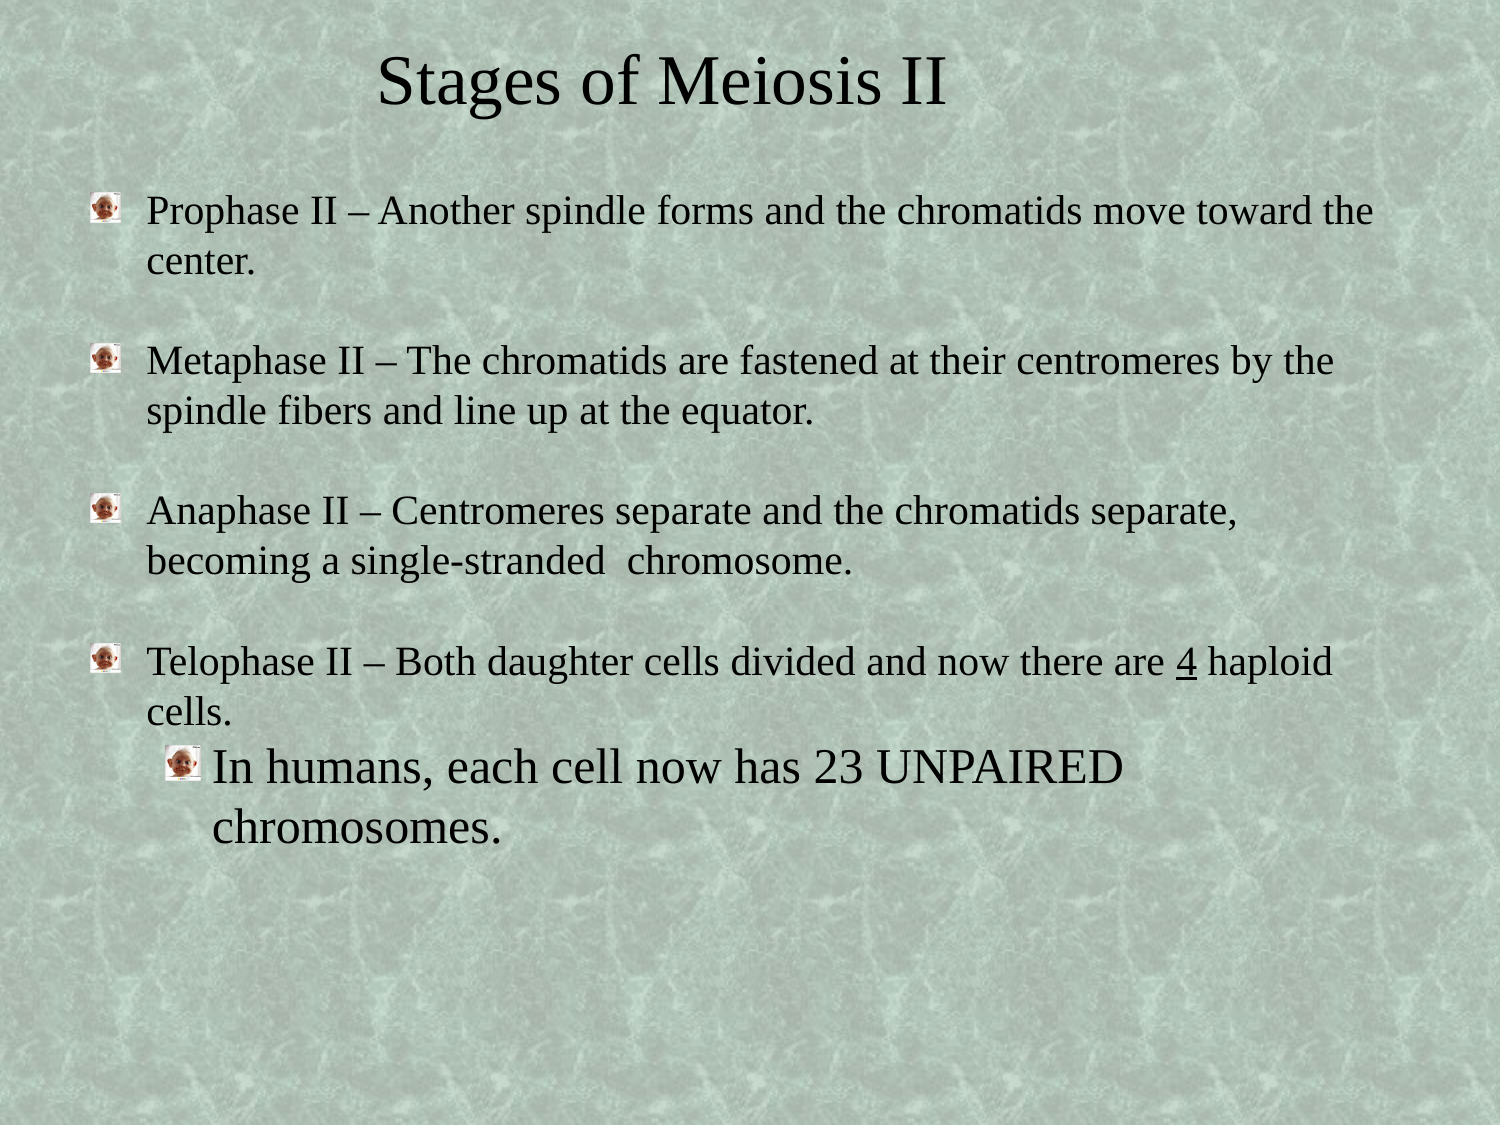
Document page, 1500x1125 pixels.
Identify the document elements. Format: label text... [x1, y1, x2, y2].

picture [90, 343, 121, 373]
picture [90, 643, 121, 673]
picture [90, 192, 121, 223]
picture [165, 745, 201, 781]
picture [90, 493, 121, 523]
title Stages of Meiosis II [337, 24, 988, 174]
list Prophase II – Another spindle forms and the chromatids move toward the center. Metaphase II – The chromatids are fastened at their centromeres by the spindle fibers and line up at the equator. Anaphase II – Centromeres separate and the chromatids separate, becoming a single-stranded chromosome. Telophase II – Both daughter cells divided and now there are 4 haploid cells. In humans, each cell now has 23 UNPAIRED chromosomes. [75, 174, 1425, 918]
